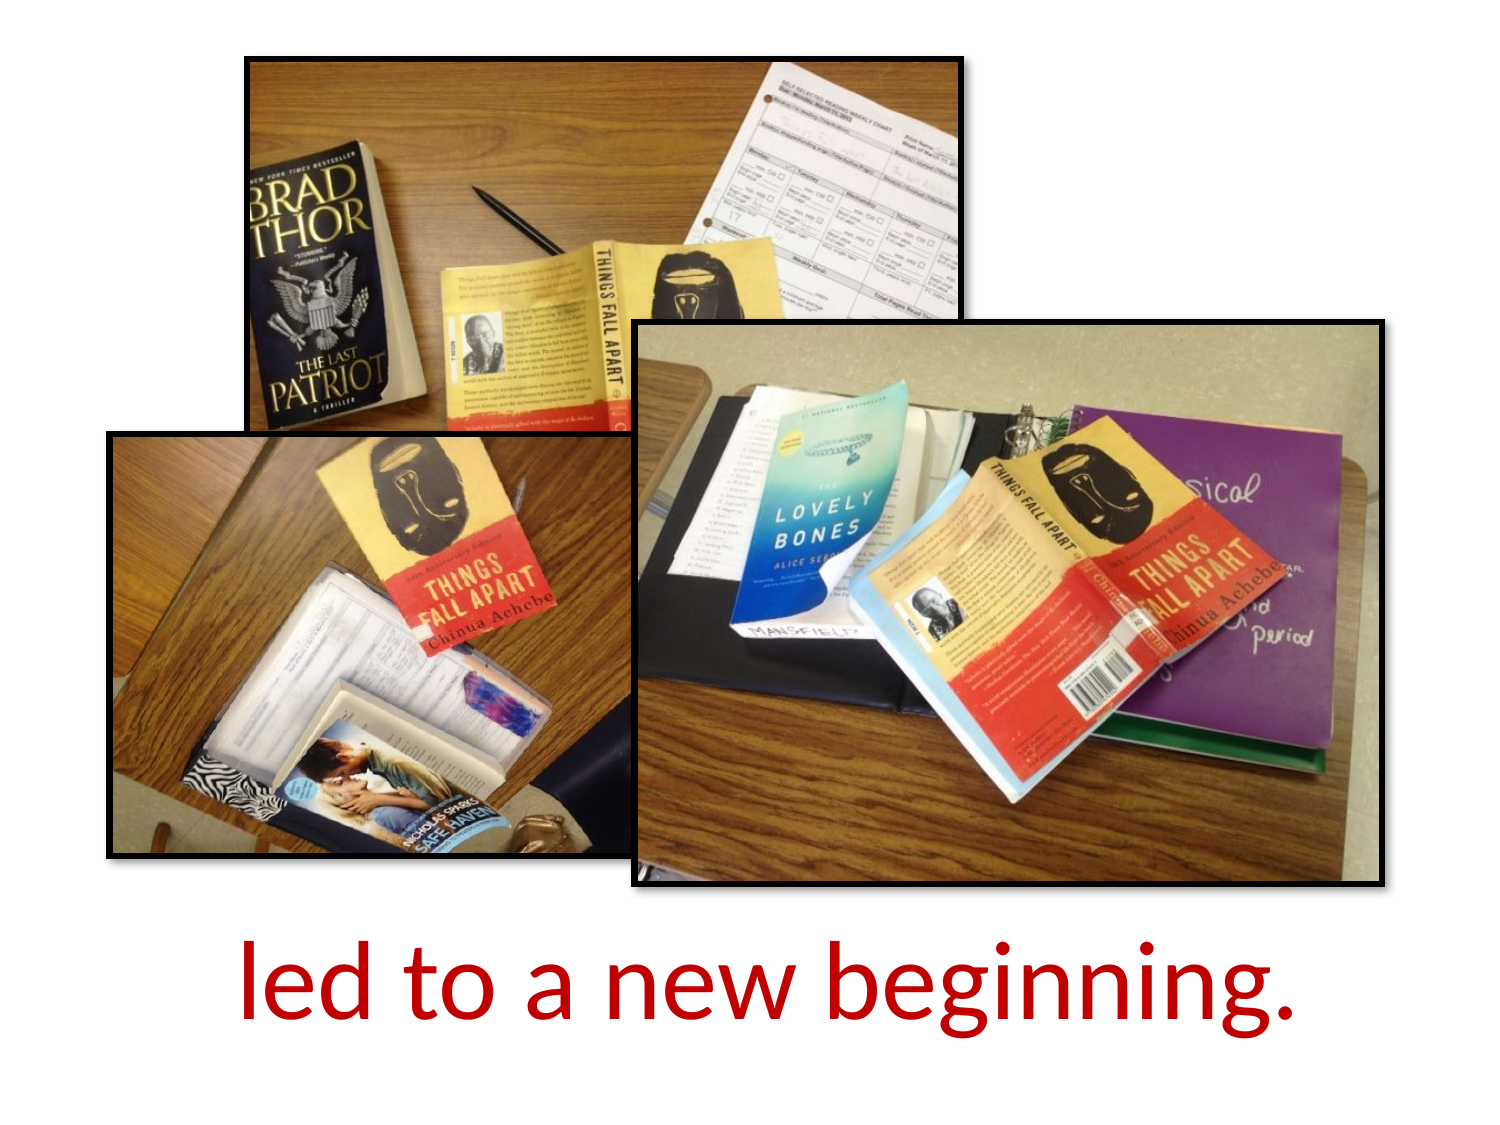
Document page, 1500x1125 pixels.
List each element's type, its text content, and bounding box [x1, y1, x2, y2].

picture [112, 62, 1380, 882]
text_box led to a new beginning. [75, 899, 1463, 1050]
